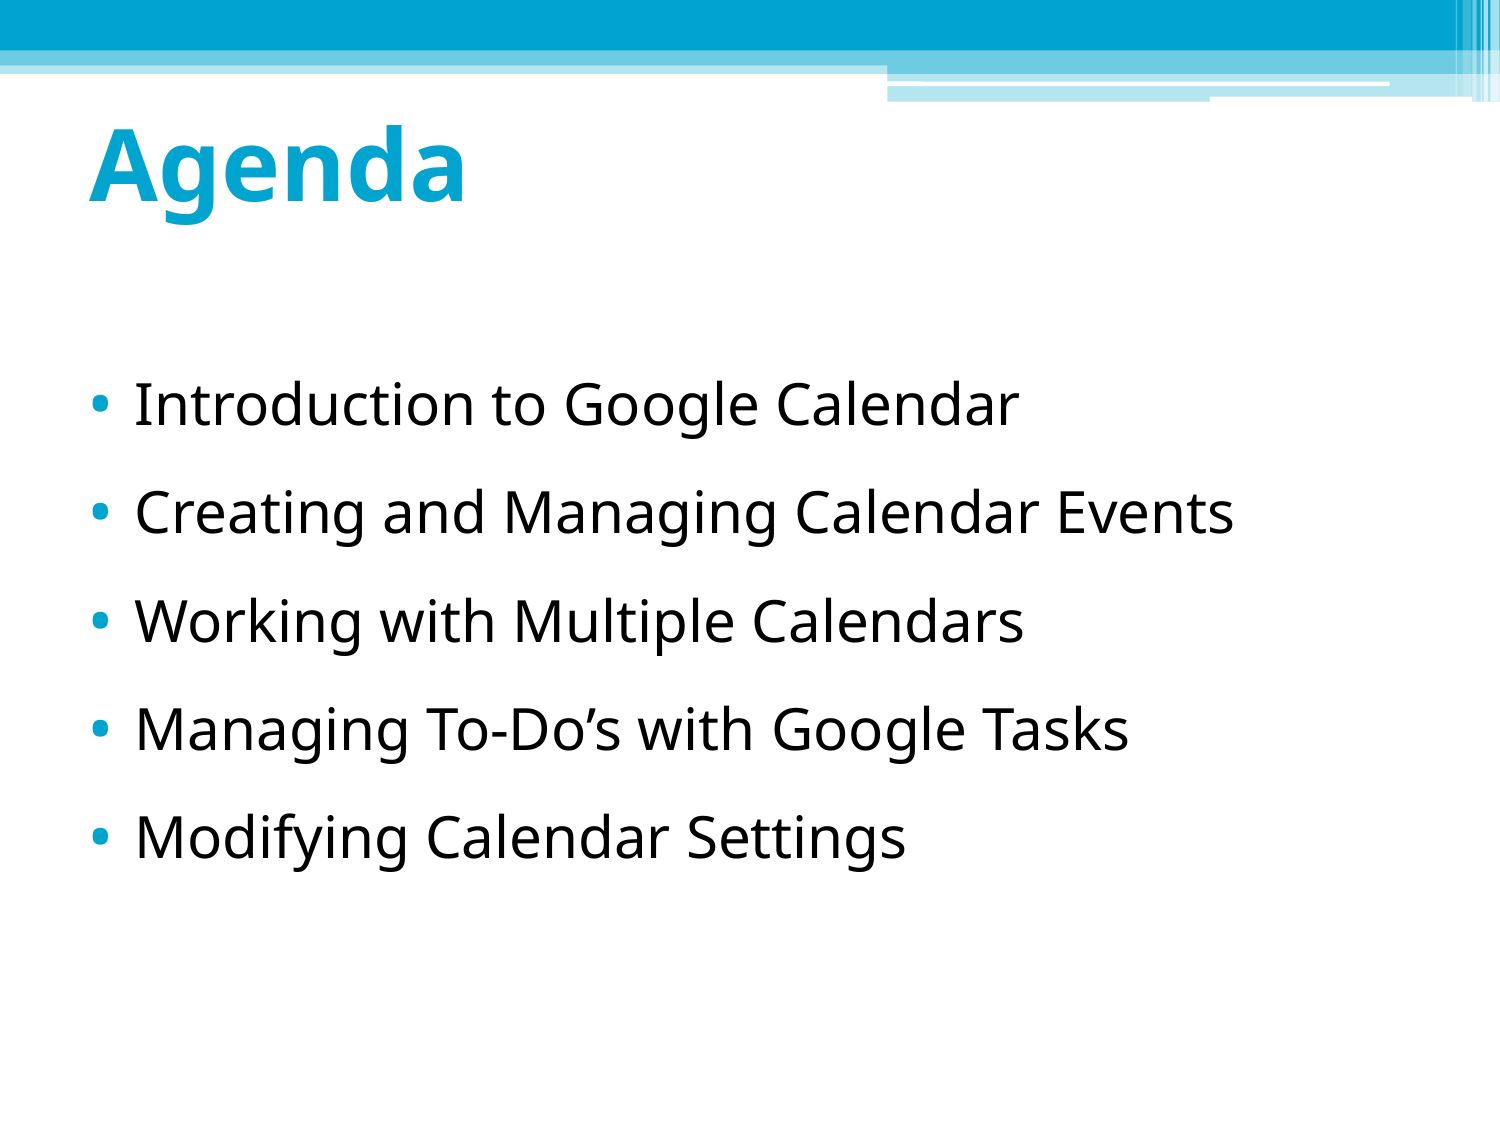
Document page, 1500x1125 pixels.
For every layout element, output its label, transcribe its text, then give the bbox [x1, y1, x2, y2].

list Introduction to Google Calendar Creating and Managing Calendar Events Working with Multiple Calendars Managing To-Do’s with Google Tasks Modifying Calendar Settings [75, 324, 1418, 1063]
title Agenda [75, 75, 1418, 248]
